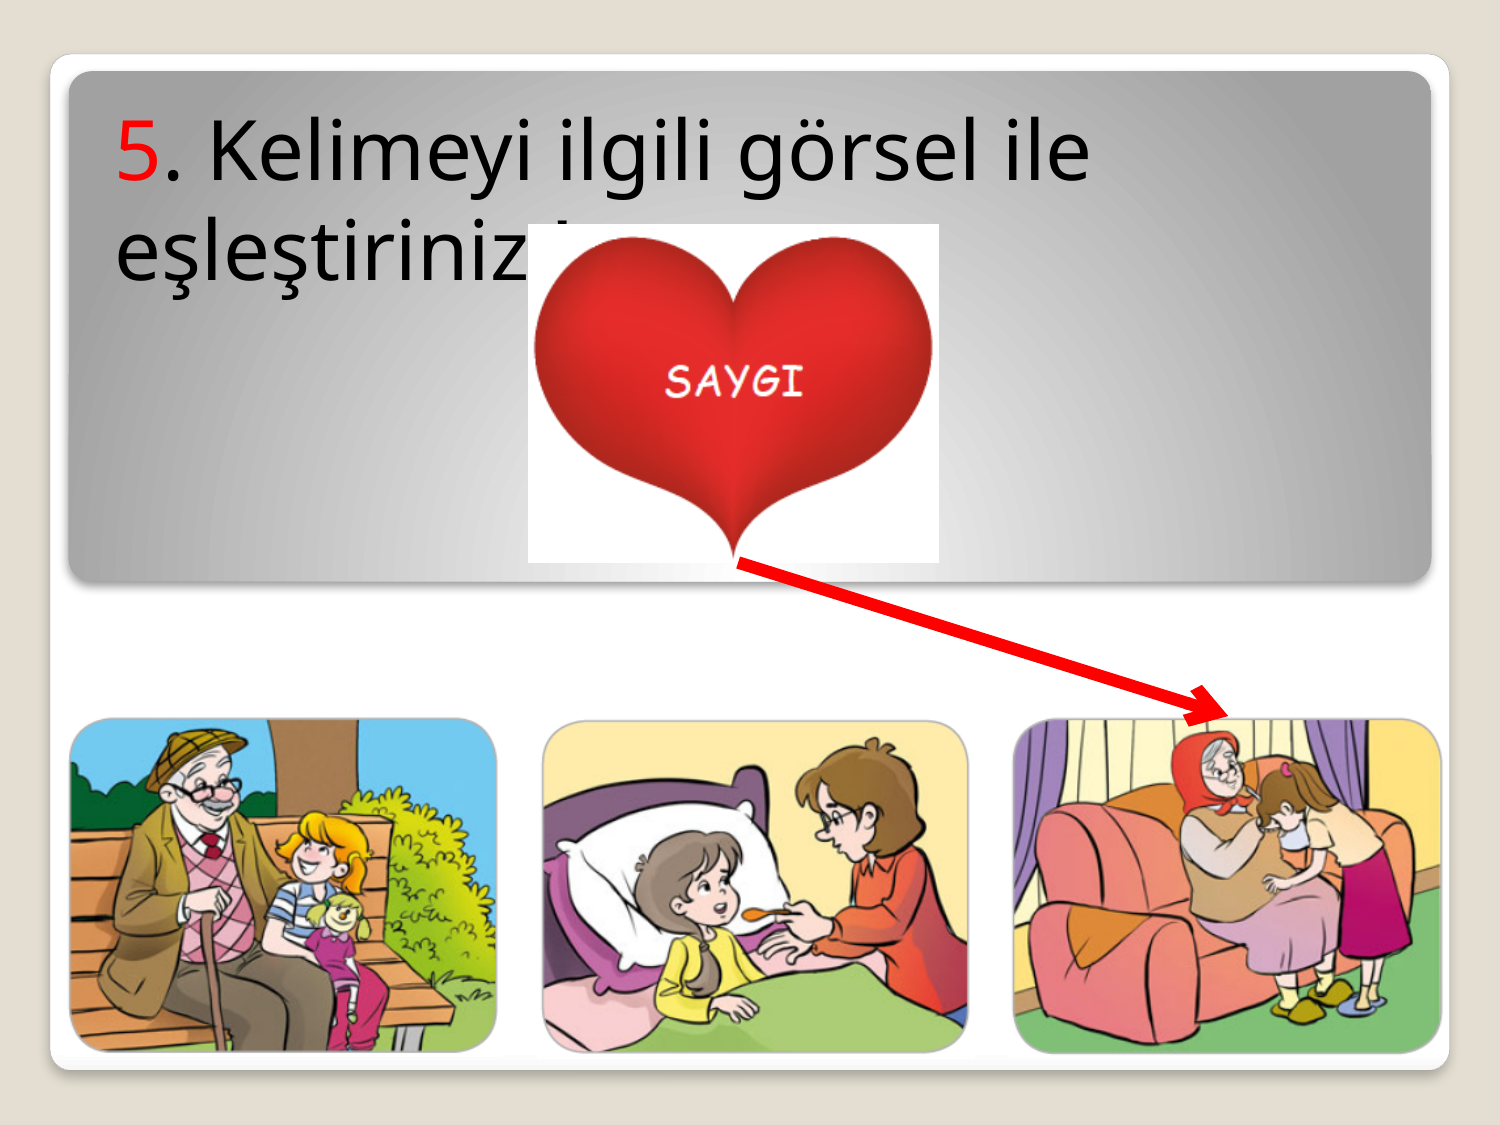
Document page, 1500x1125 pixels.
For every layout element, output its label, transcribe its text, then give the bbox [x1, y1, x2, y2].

picture [64, 715, 503, 1057]
picture [1009, 715, 1448, 1058]
picture [537, 713, 975, 1059]
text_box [737, 562, 1229, 717]
picture [527, 224, 940, 563]
text_box 5. Kelimeyi ilgili görsel ile eşleştiriniz ! [100, 89, 1412, 305]
